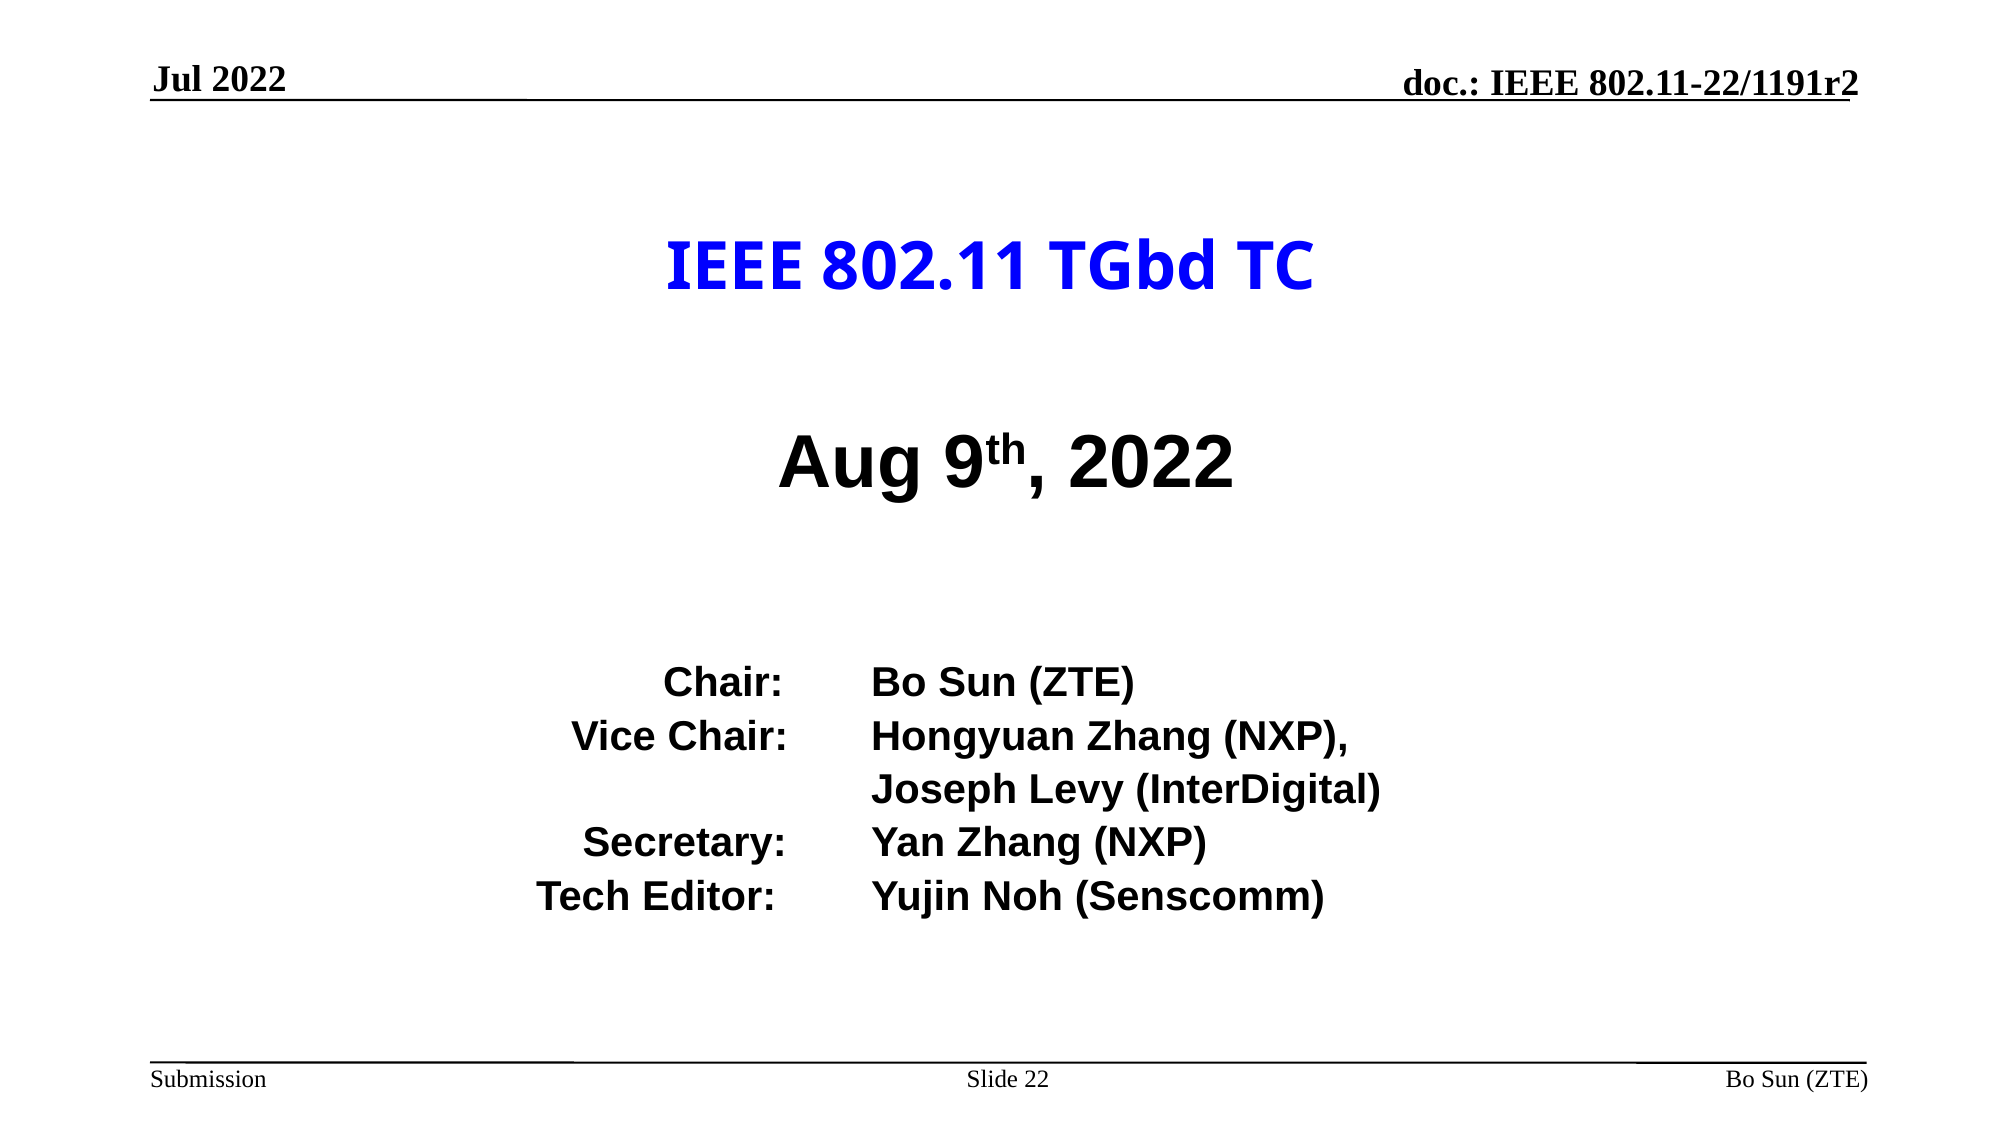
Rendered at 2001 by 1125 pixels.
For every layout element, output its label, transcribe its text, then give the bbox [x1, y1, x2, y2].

slide_number Slide 22 [949, 1061, 1067, 1123]
footer Bo Sun (ZTE) [1171, 1061, 1869, 1093]
title IEEE 802.11 TGbd TC [287, 112, 1695, 349]
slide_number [152, 54, 563, 100]
text_box Aug 9th, 2022 Chair: Bo Sun (ZTE) Vice Chair: Hongyuan Zhang (NXP), Joseph Levy (InterDigital) Secretary: Yan Zhang (NXP) Tech Editor: Yujin Noh (Senscomm) [200, 349, 1813, 1027]
